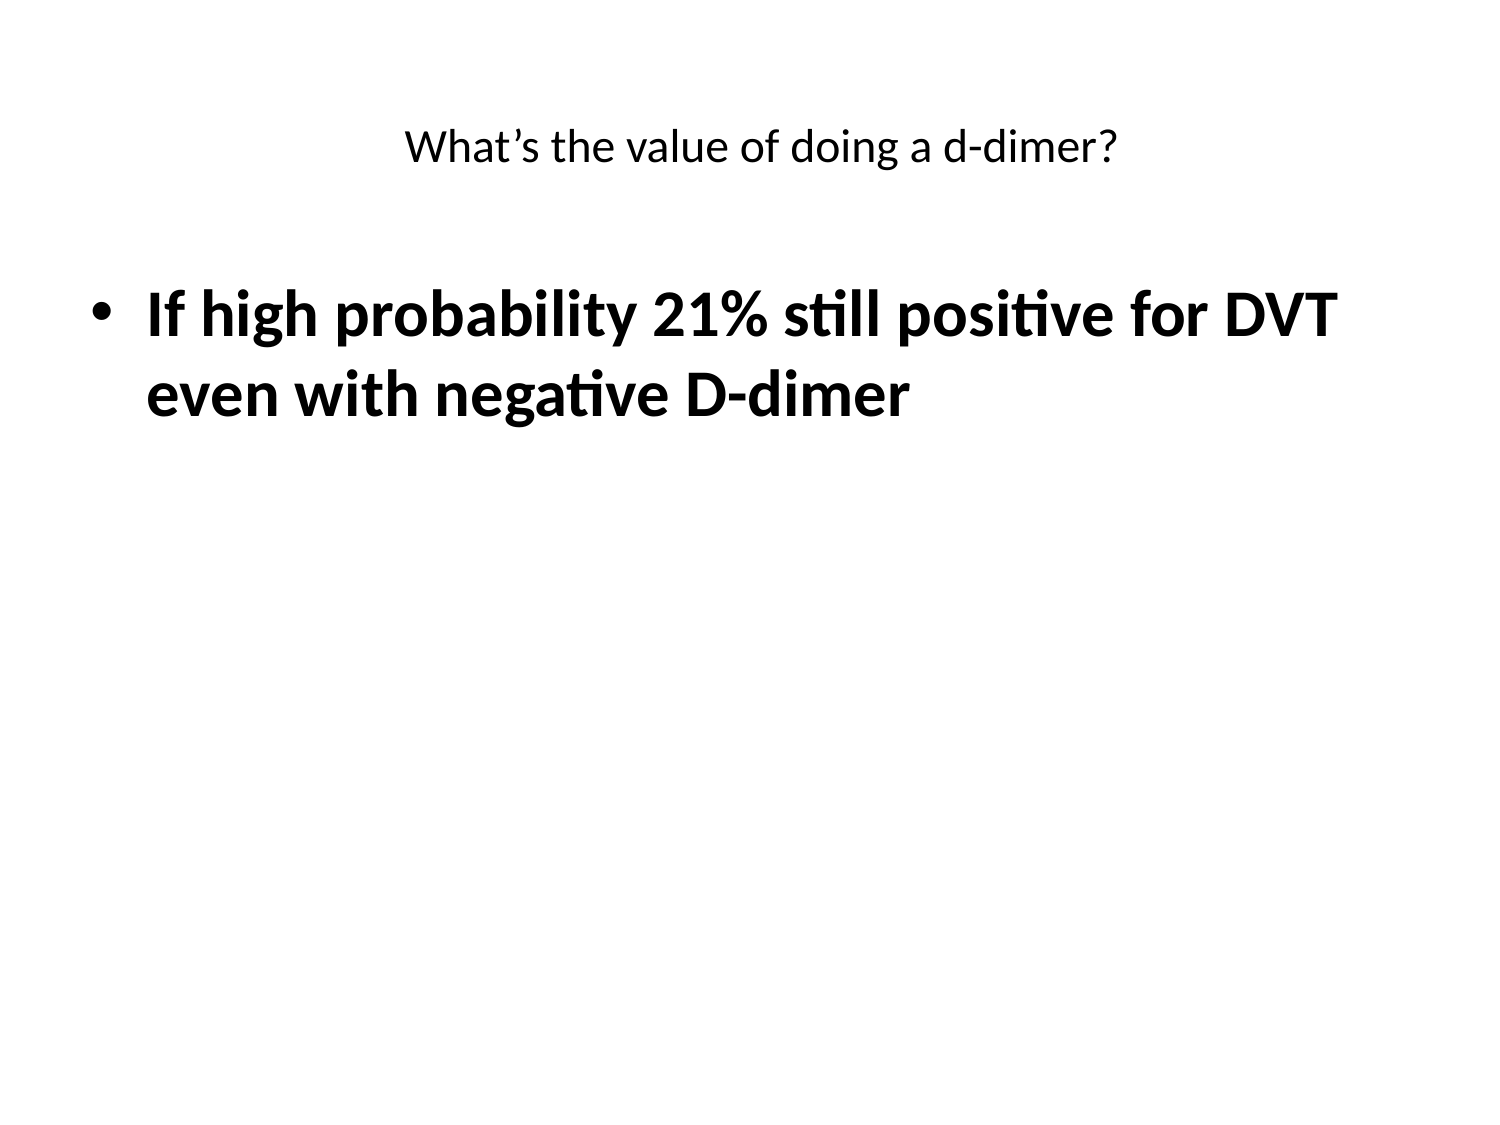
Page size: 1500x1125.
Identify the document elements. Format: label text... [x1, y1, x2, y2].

list If high probability 21% still positive for DVT even with negative D-dimer [75, 262, 1425, 1005]
title What’s the value of doing a d-dimer? [87, 50, 1438, 238]
